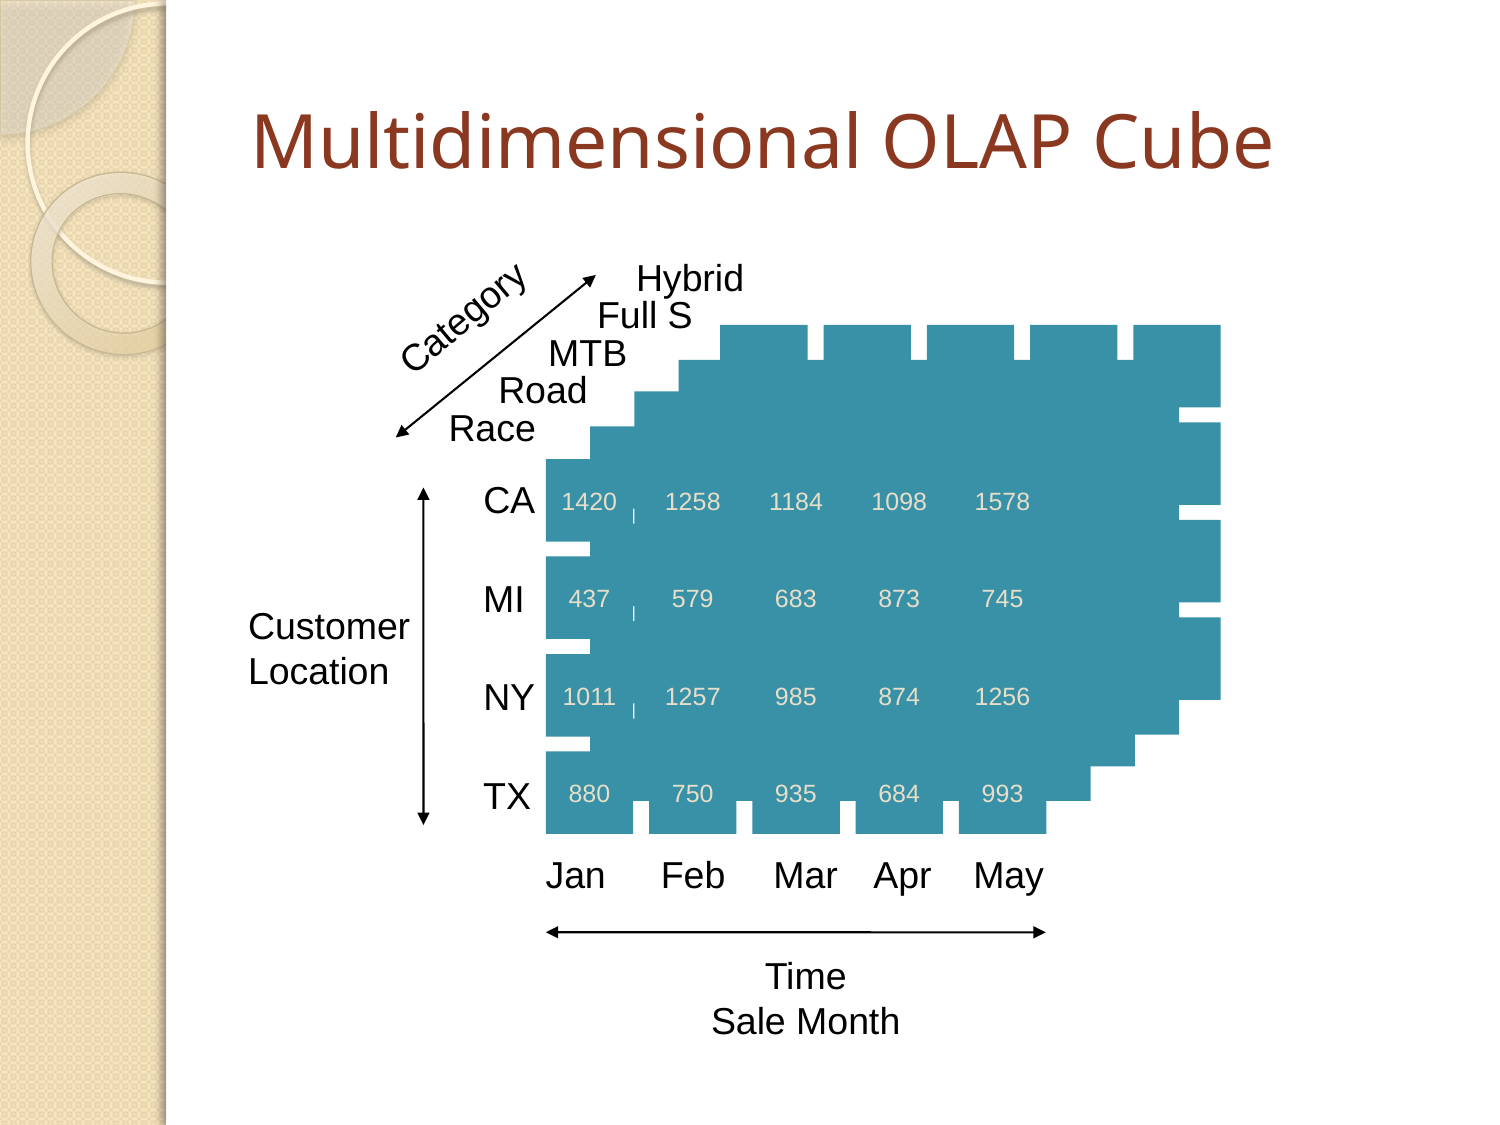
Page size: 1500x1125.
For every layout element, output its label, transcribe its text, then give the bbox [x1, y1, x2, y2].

text_box Customer Location [233, 594, 436, 700]
text_box Road [483, 359, 603, 419]
text_box CA [468, 468, 538, 529]
text_box May [958, 843, 1059, 904]
text_box NY [468, 665, 538, 726]
text_box Hybrid [621, 246, 759, 307]
text_box Jan [530, 843, 621, 904]
text_box Race [433, 396, 551, 457]
text_box TX [468, 764, 538, 825]
text_box Feb [646, 844, 741, 904]
title Multidimensional OLAP Cube [235, 45, 1466, 233]
text_box [417, 700, 430, 826]
text_box Time Sale Month [696, 944, 916, 1050]
text_box Category [373, 234, 551, 398]
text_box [589, 425, 1091, 802]
text_box [582, 274, 596, 284]
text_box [545, 458, 1047, 835]
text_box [634, 391, 1136, 767]
text_box MI [468, 567, 538, 627]
text_box MTB [533, 321, 643, 382]
text_box [545, 926, 1046, 939]
text_box Mar [758, 844, 853, 904]
text_box Apr [858, 844, 947, 904]
text_box [417, 487, 430, 594]
text_box Full S [582, 284, 709, 344]
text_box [678, 359, 1180, 735]
text_box [395, 407, 433, 438]
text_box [720, 324, 1221, 701]
